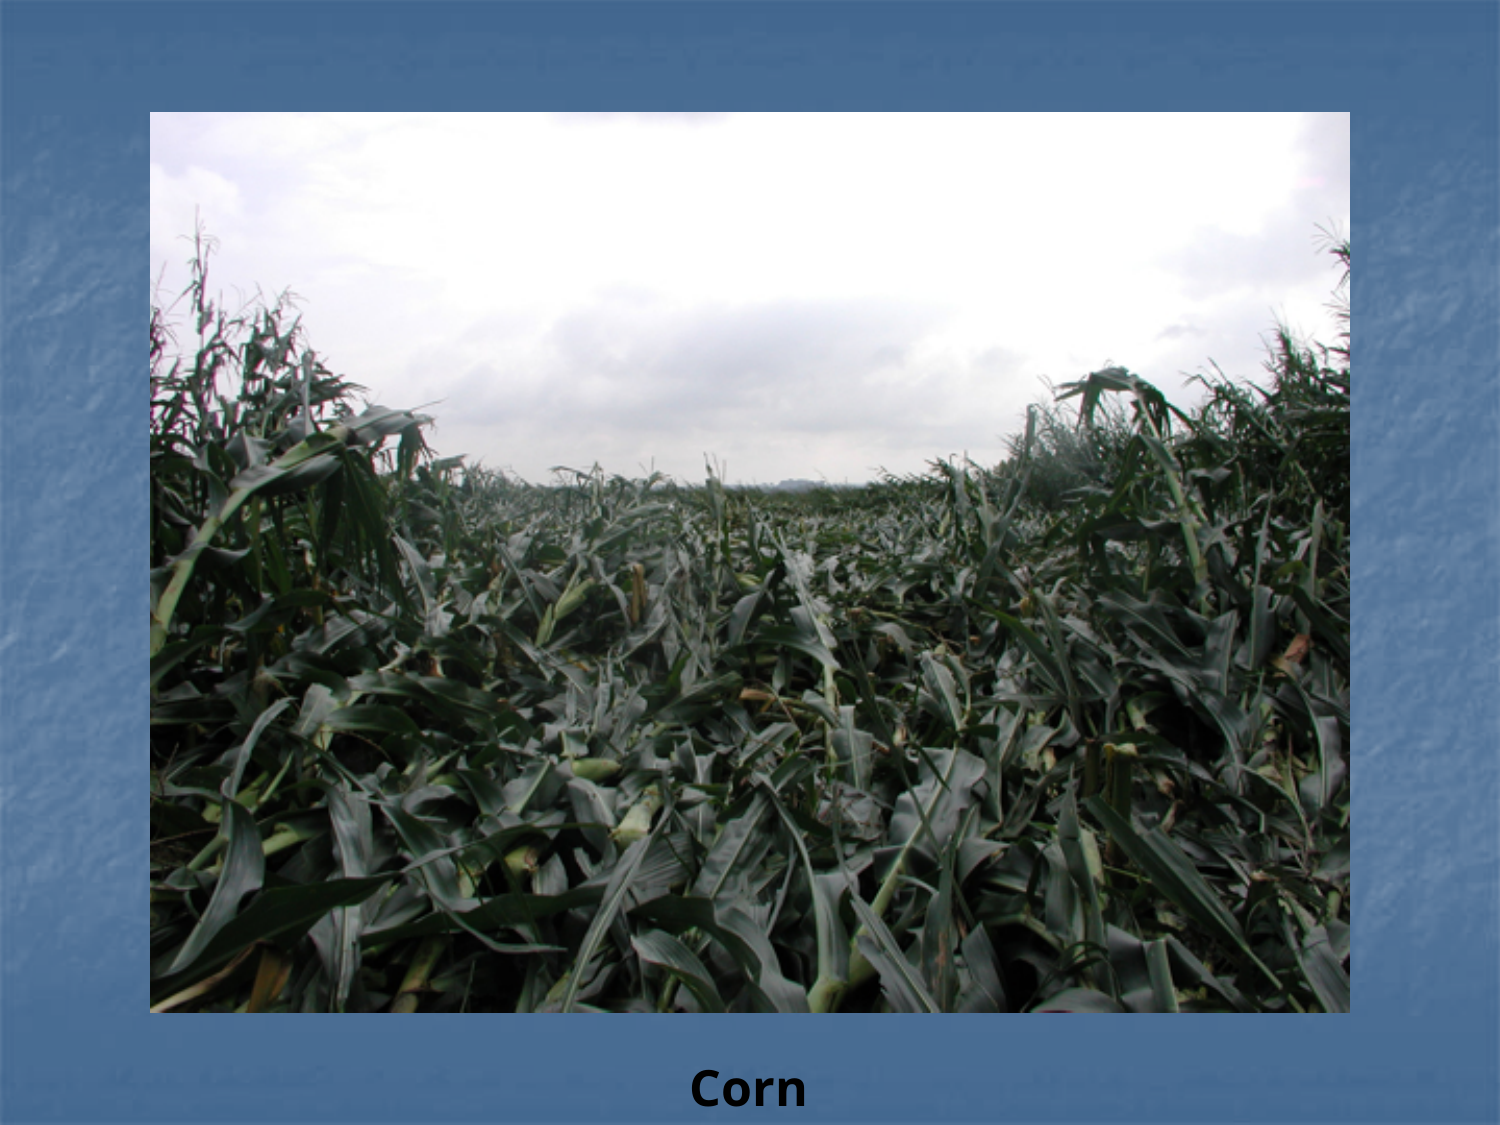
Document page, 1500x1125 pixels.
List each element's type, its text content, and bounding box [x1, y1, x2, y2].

picture [149, 112, 1351, 1013]
text_box Corn [674, 1049, 828, 1124]
